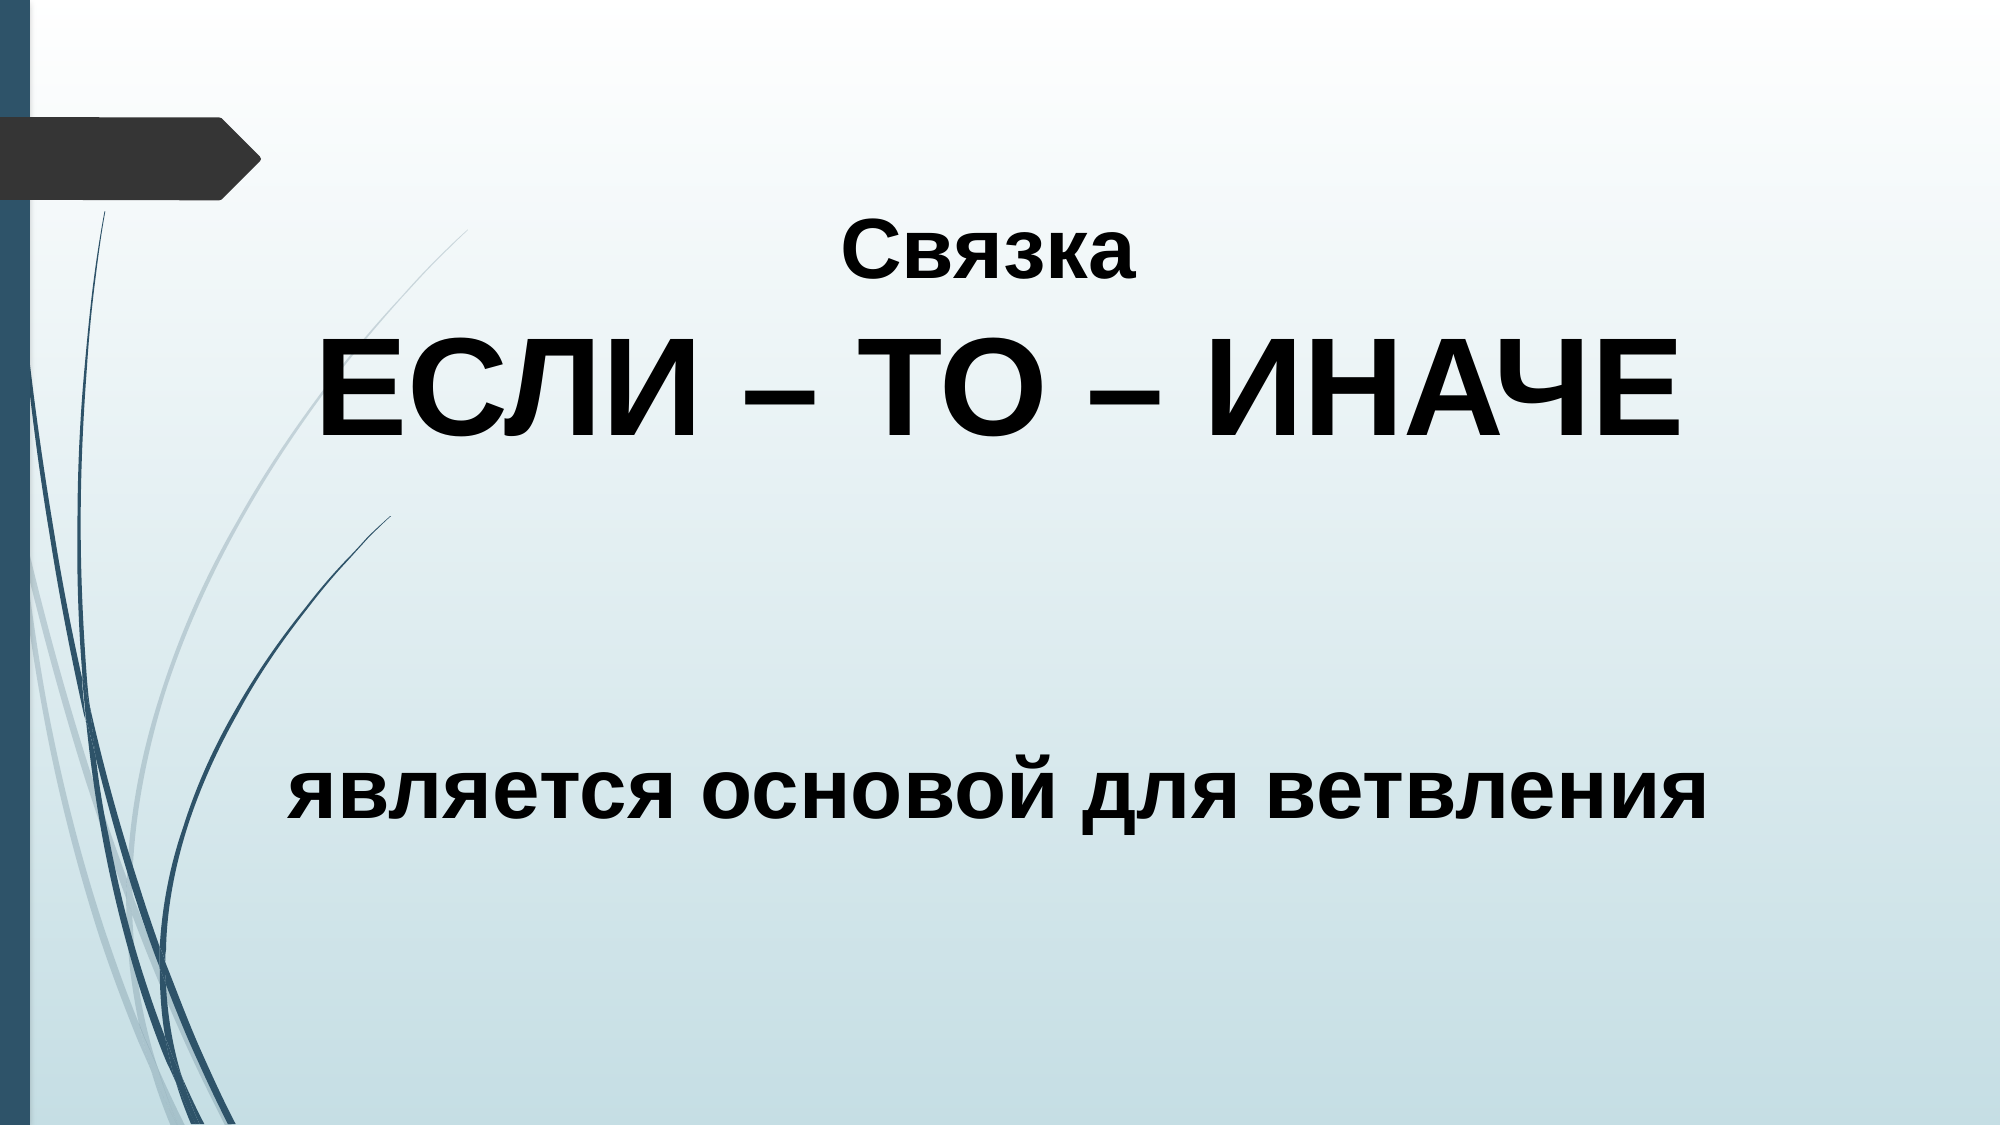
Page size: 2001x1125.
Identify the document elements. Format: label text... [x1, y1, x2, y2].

title Связка ЕСЛИ – ТО – ИНАЧЕ является основой для ветвления [0, 420, 2000, 609]
